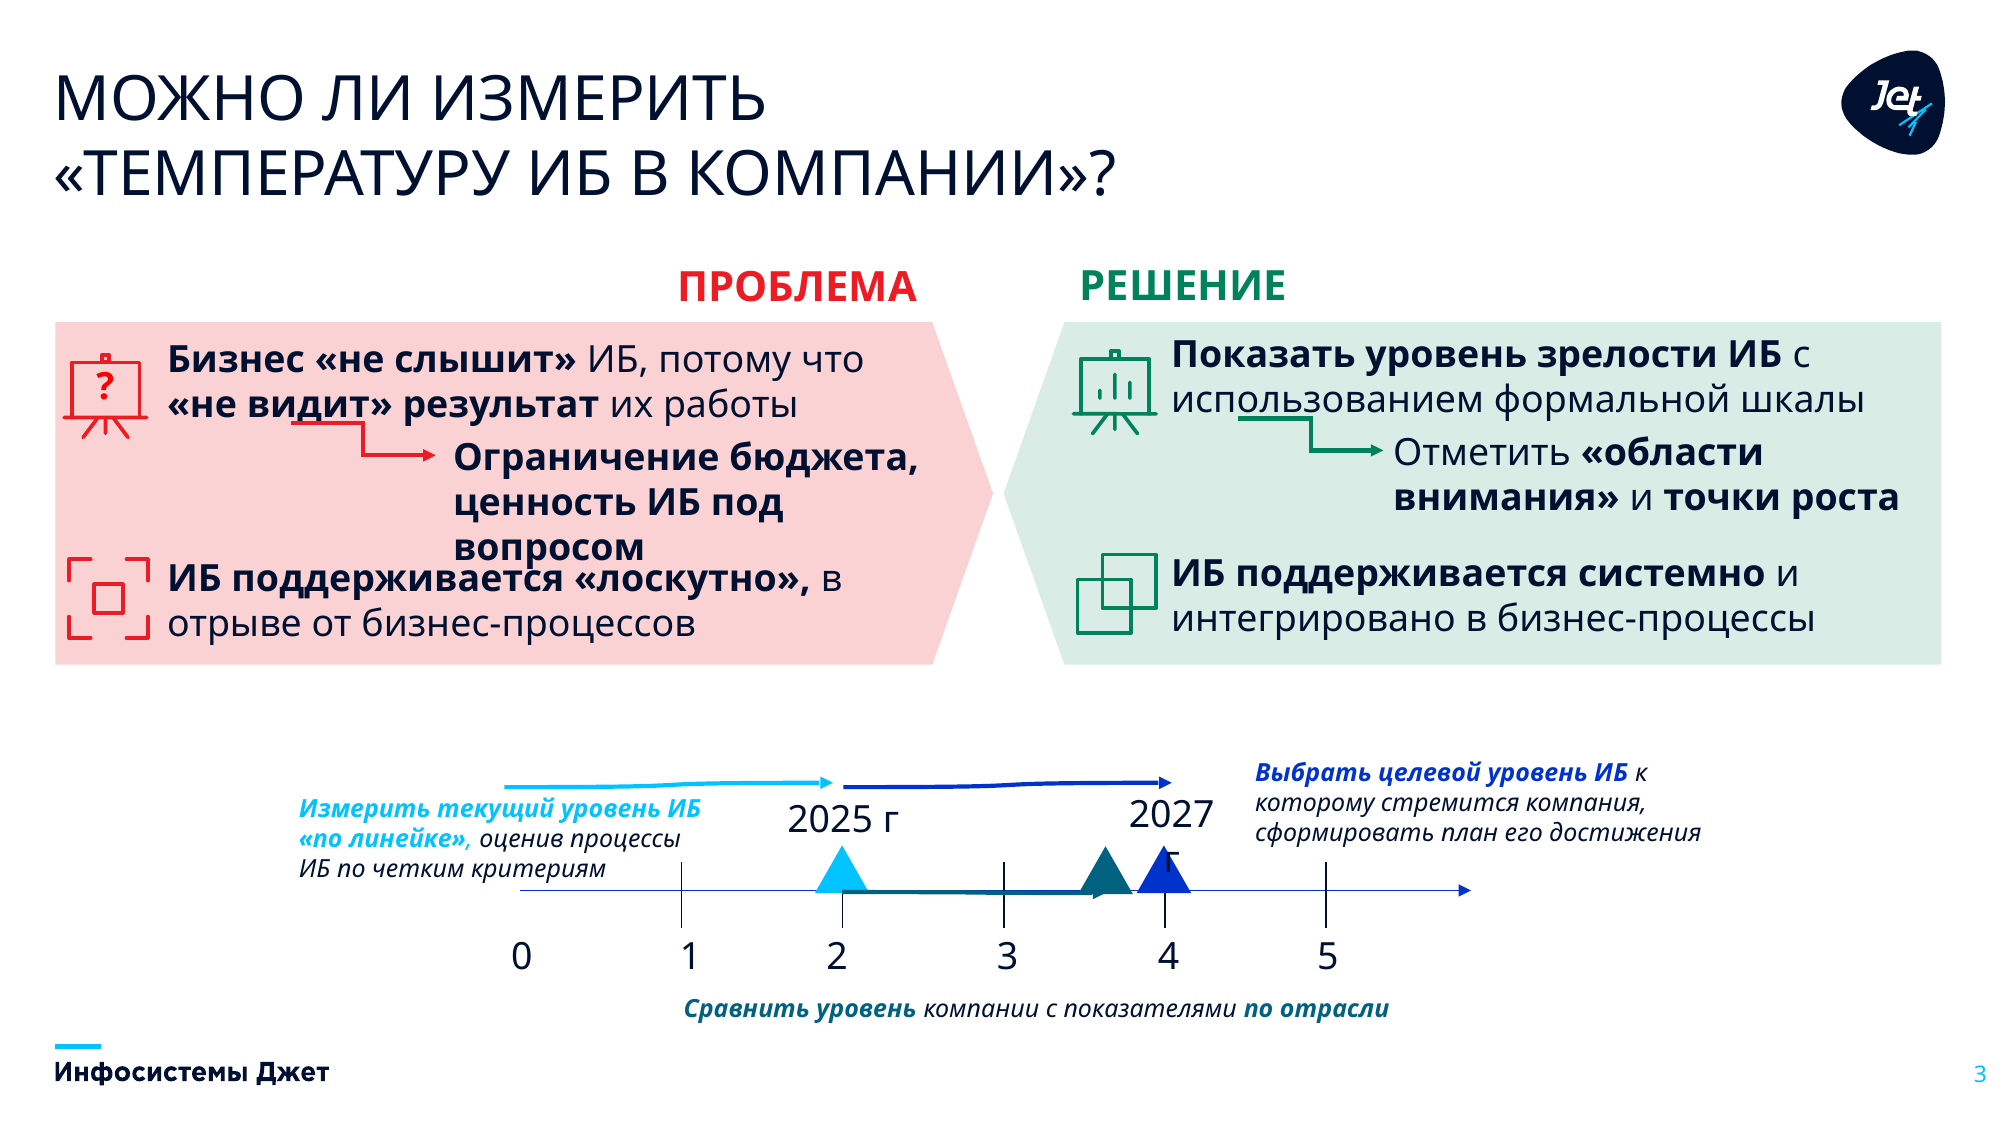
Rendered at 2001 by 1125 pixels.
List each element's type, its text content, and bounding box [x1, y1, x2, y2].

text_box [1003, 322, 1942, 665]
text_box РЕШЕНИЕ [1064, 251, 1923, 317]
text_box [284, 748, 1752, 1031]
title Можно ли измерить «температуру ИБ в компании»? [38, 50, 1723, 209]
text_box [55, 322, 994, 665]
text_box ПРОБЛЕМА [55, 252, 932, 317]
